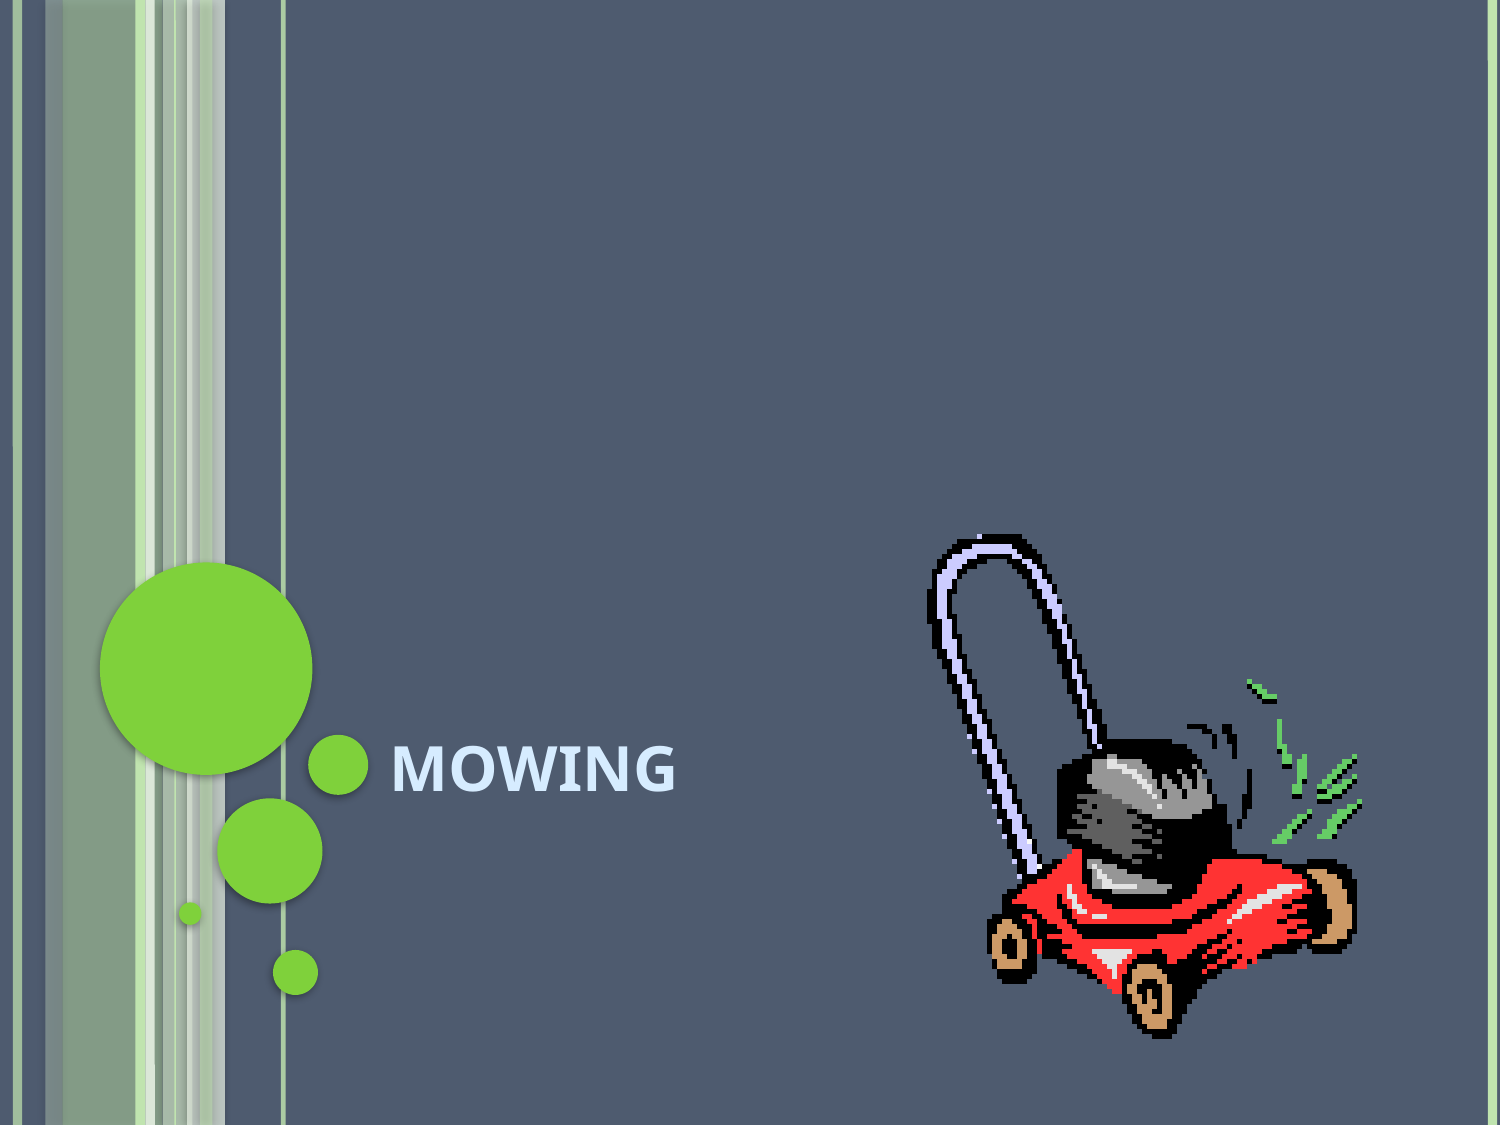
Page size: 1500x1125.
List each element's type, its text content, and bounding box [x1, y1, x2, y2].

picture [911, 524, 1500, 1051]
title mowing [375, 474, 1388, 812]
